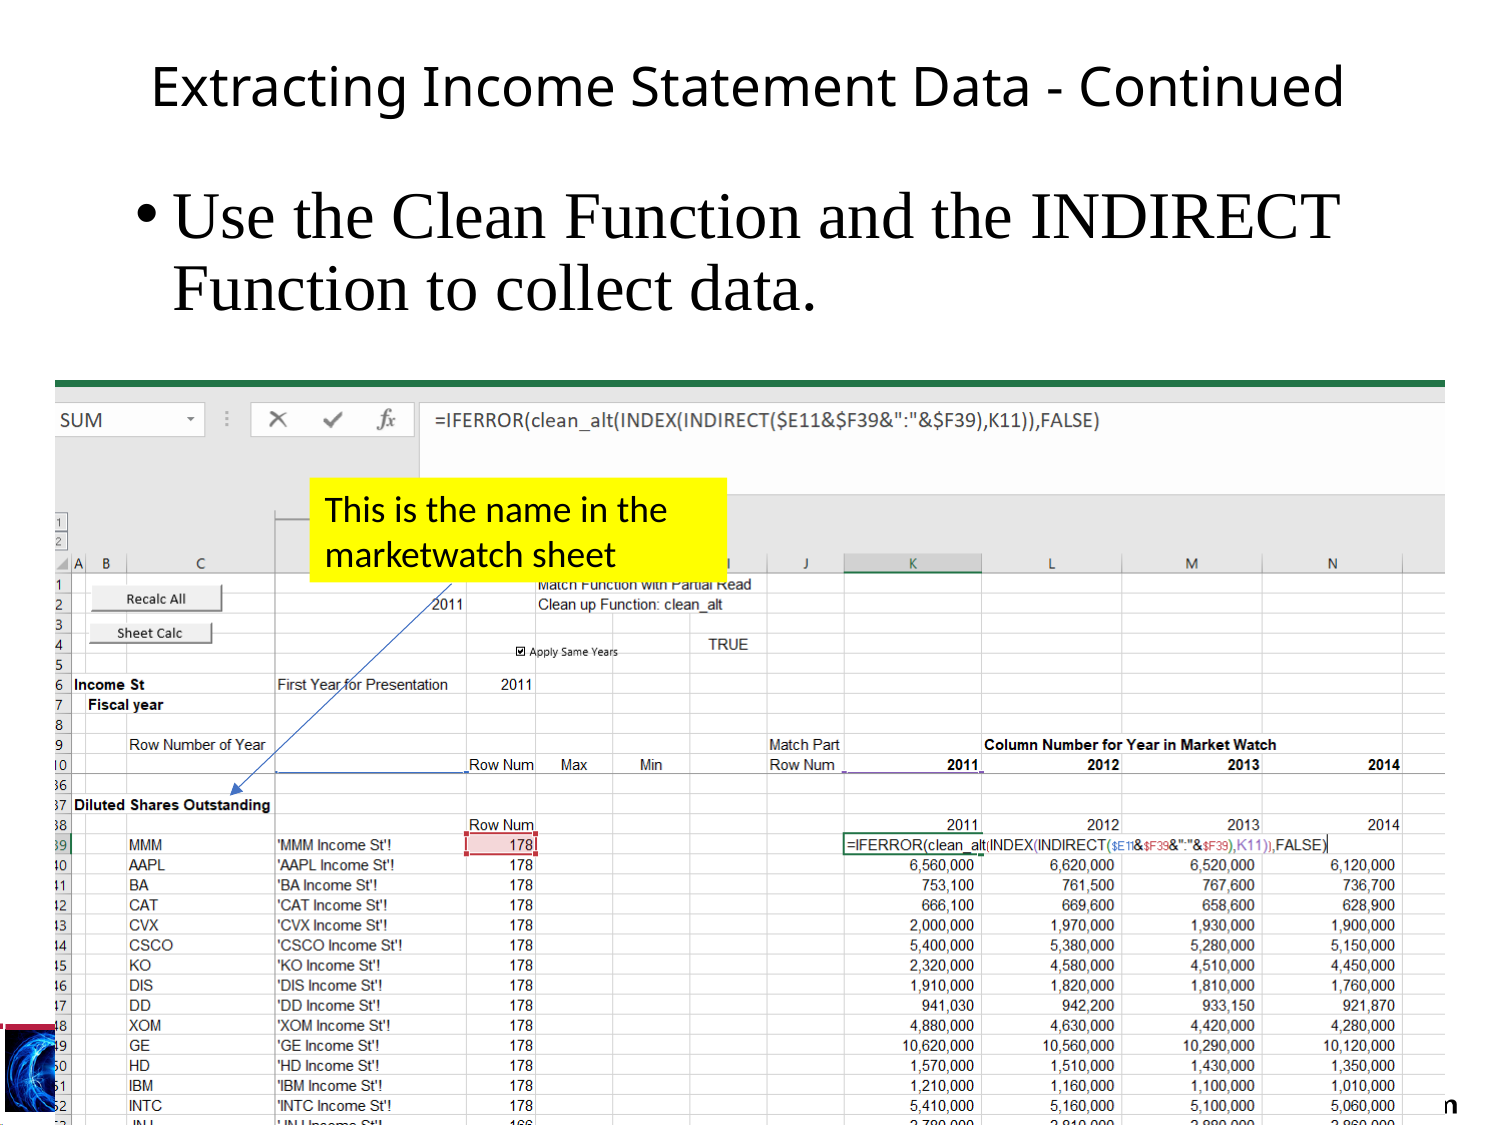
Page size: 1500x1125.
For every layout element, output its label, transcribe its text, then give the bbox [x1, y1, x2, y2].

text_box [229, 583, 452, 796]
title Extracting Income Statement Data - Continued [120, 32, 1378, 146]
list Use the Clean Function and the INDIRECT Function to collect data. [120, 173, 1417, 380]
picture [0, 380, 1467, 1125]
